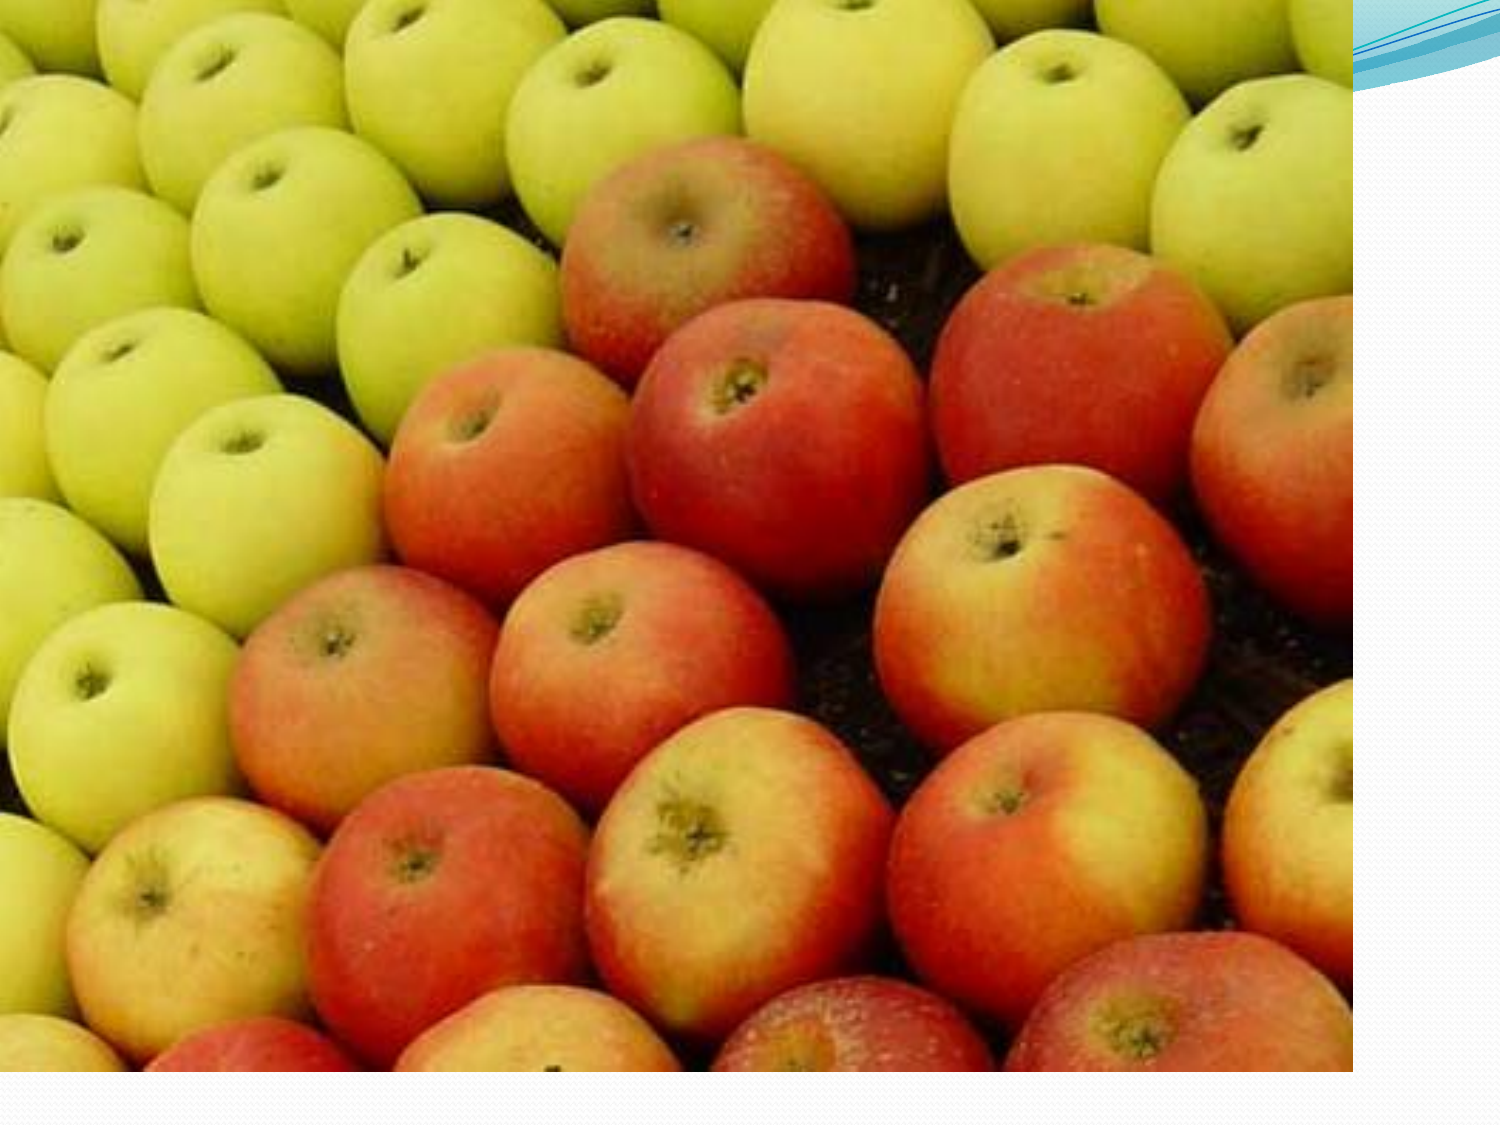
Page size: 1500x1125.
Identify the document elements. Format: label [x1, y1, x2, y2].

picture [0, 0, 1353, 1072]
